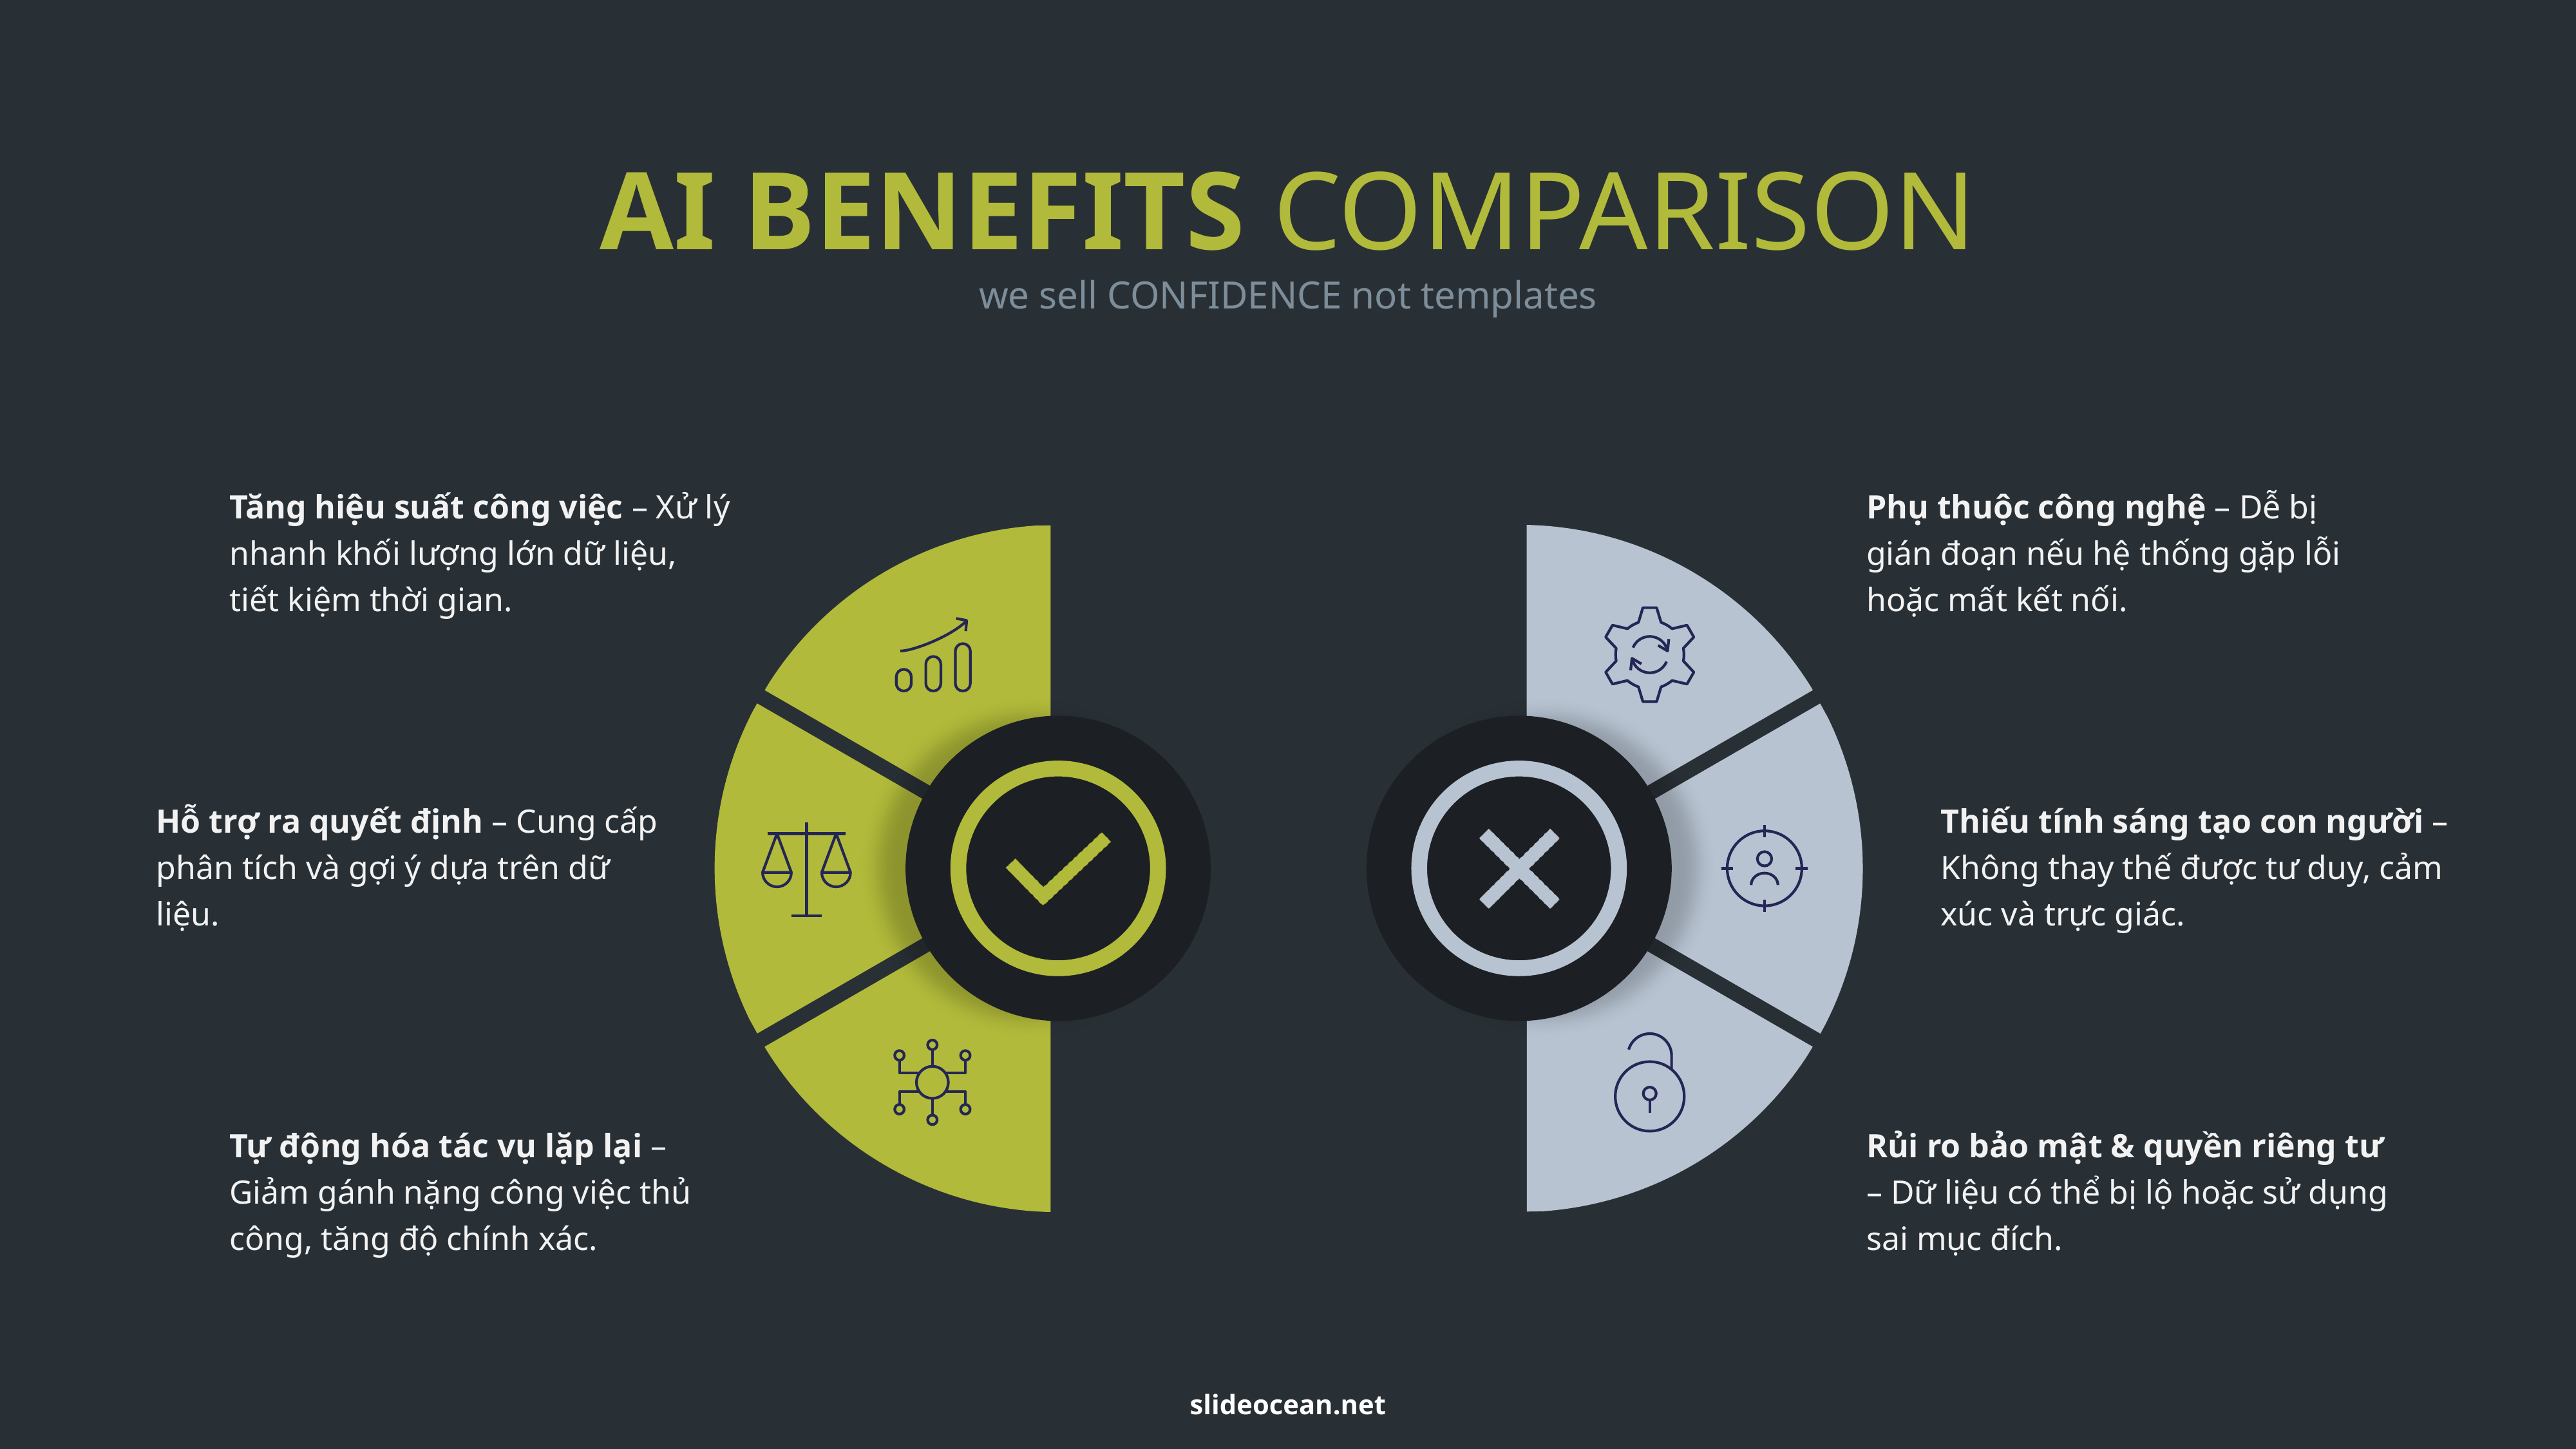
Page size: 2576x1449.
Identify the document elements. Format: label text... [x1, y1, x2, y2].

text_box Hỗ trợ ra quyết định – Cung cấp phân tích và gợi ý dựa trên dữ liệu. [146, 788, 668, 937]
text_box AI BENEFITS COMPARISON [590, 137, 1986, 276]
text_box [1615, 1034, 1685, 1132]
text_box [714, 702, 895, 1035]
text_box [1526, 524, 1815, 770]
text_box [763, 524, 1052, 770]
text_box Phụ thuộc công nghệ – Dễ bị gián đoạn nếu hệ thống gặp lỗi hoặc mất kết nối. [1857, 474, 2400, 623]
text_box [762, 822, 851, 916]
text_box [925, 656, 941, 692]
text_box Tự động hóa tác vụ lặp lại – Giảm gánh nặng công việc thủ công, tăng độ chính xác. [220, 1113, 742, 1262]
text_box [1526, 966, 1814, 1213]
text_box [950, 760, 1166, 977]
text_box slideocean.net [1180, 1383, 1396, 1425]
text_box [1721, 824, 1808, 913]
text_box [904, 714, 1212, 1022]
text_box [895, 1040, 971, 1125]
text_box [900, 618, 967, 651]
text_box Tăng hiệu suất công việc – Xử lý nhanh khối lượng lớn dữ liệu, tiết kiệm thời gian. [220, 474, 742, 623]
text_box Rủi ro bảo mật & quyền riêng tư – Dữ liệu có thể bị lộ hoặc sử dụng sai mục đích. [1857, 1113, 2400, 1262]
text_box [955, 643, 971, 692]
text_box [1365, 714, 1673, 1022]
text_box [1683, 702, 1864, 1036]
text_box [1605, 607, 1694, 702]
text_box [896, 669, 912, 692]
text_box [763, 966, 1052, 1213]
text_box Thiếu tính sáng tạo con người – Không thay thế được tư duy, cảm xúc và trực giác. [1931, 788, 2475, 937]
text_box we sell CONFIDENCE not templates [969, 276, 1607, 321]
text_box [1410, 760, 1627, 977]
